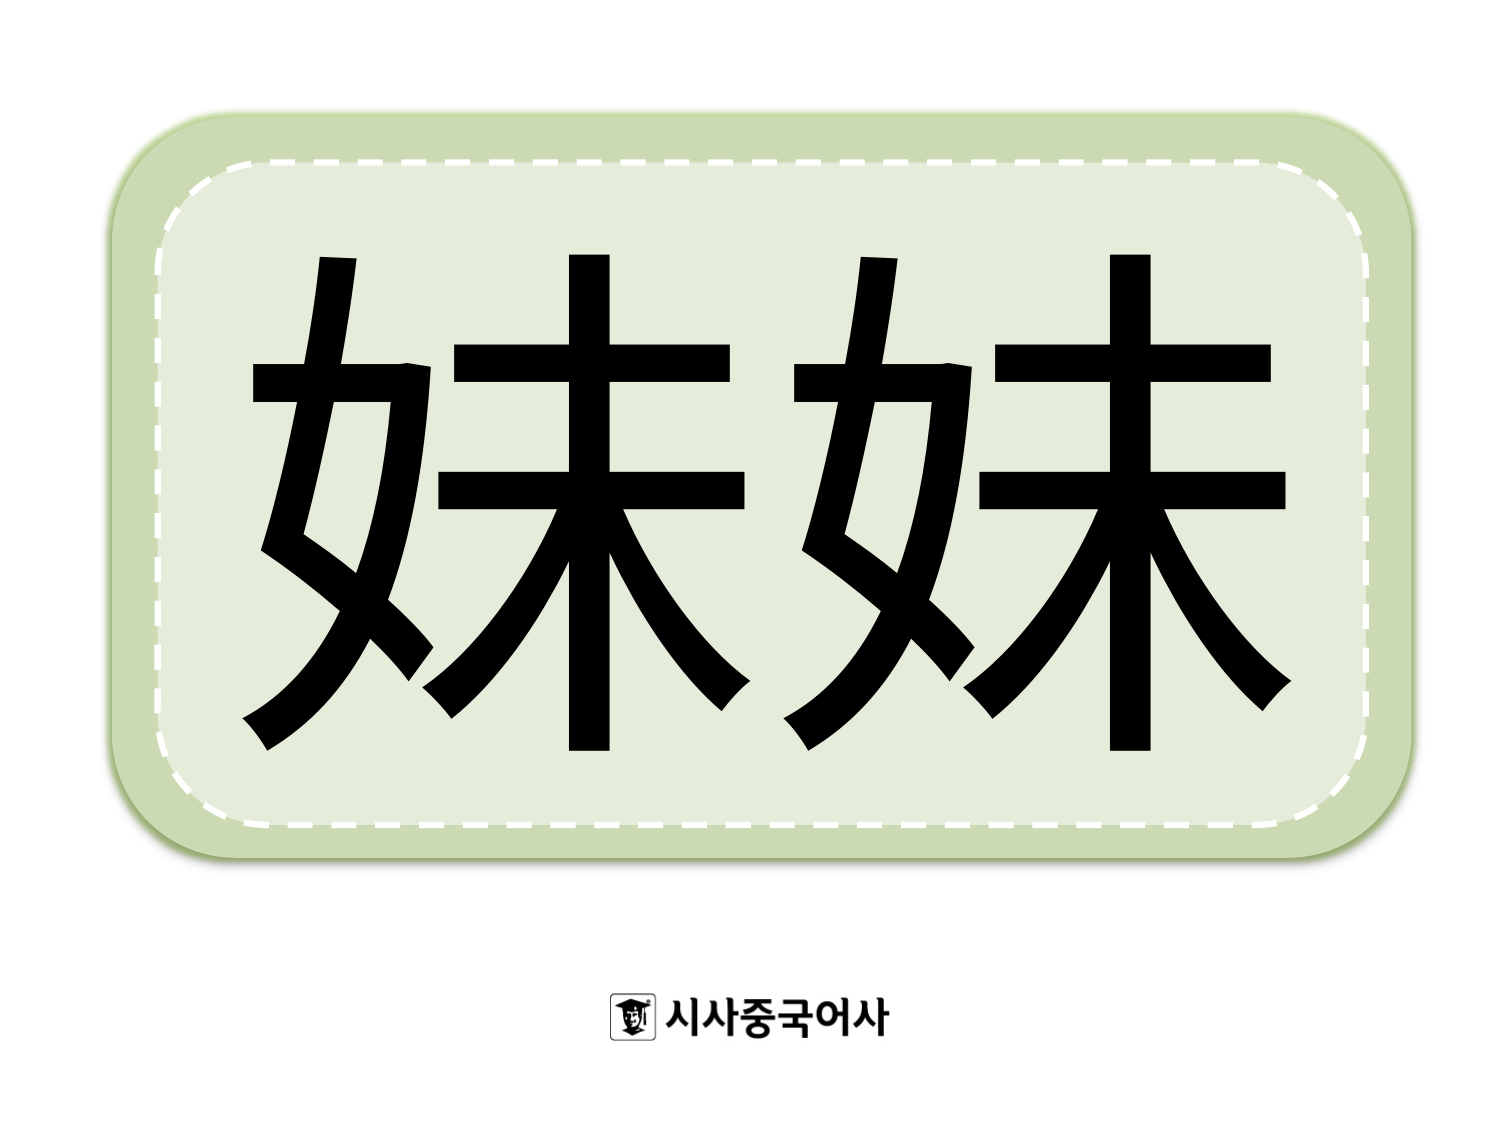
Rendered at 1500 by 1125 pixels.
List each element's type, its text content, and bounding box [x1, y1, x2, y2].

text_box 妹妹 [162, 160, 1371, 824]
picture [602, 987, 898, 1047]
